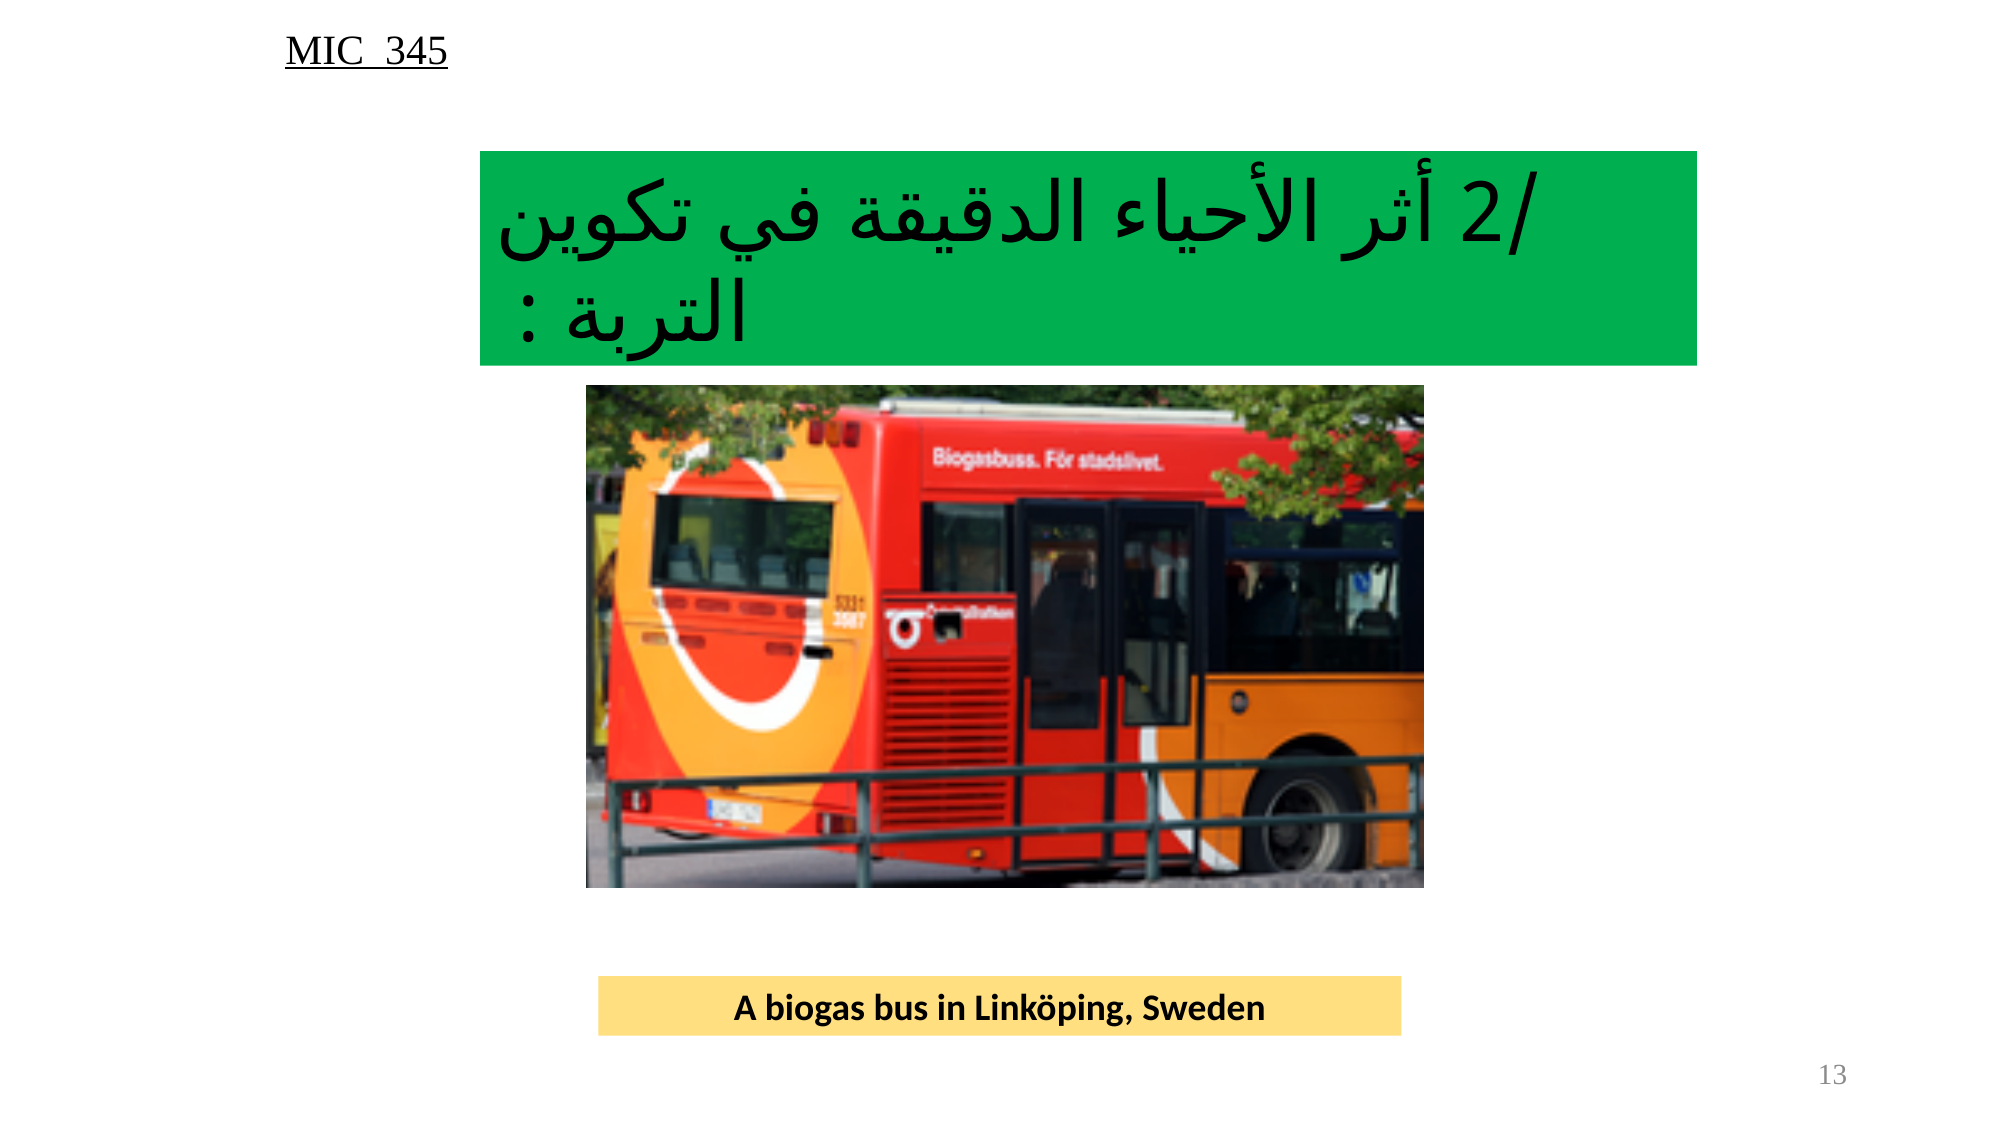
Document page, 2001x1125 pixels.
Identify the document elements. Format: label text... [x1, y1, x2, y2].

text_box A biogas bus in Linköping, Sweden [598, 976, 1402, 1036]
slide_number 13 [1412, 1042, 1863, 1103]
text_box MIC 345 [270, 0, 1721, 121]
text_box /2 أثر الأحياء الدقيقة في تكوين التربة : [480, 151, 1697, 366]
picture [586, 385, 1424, 888]
